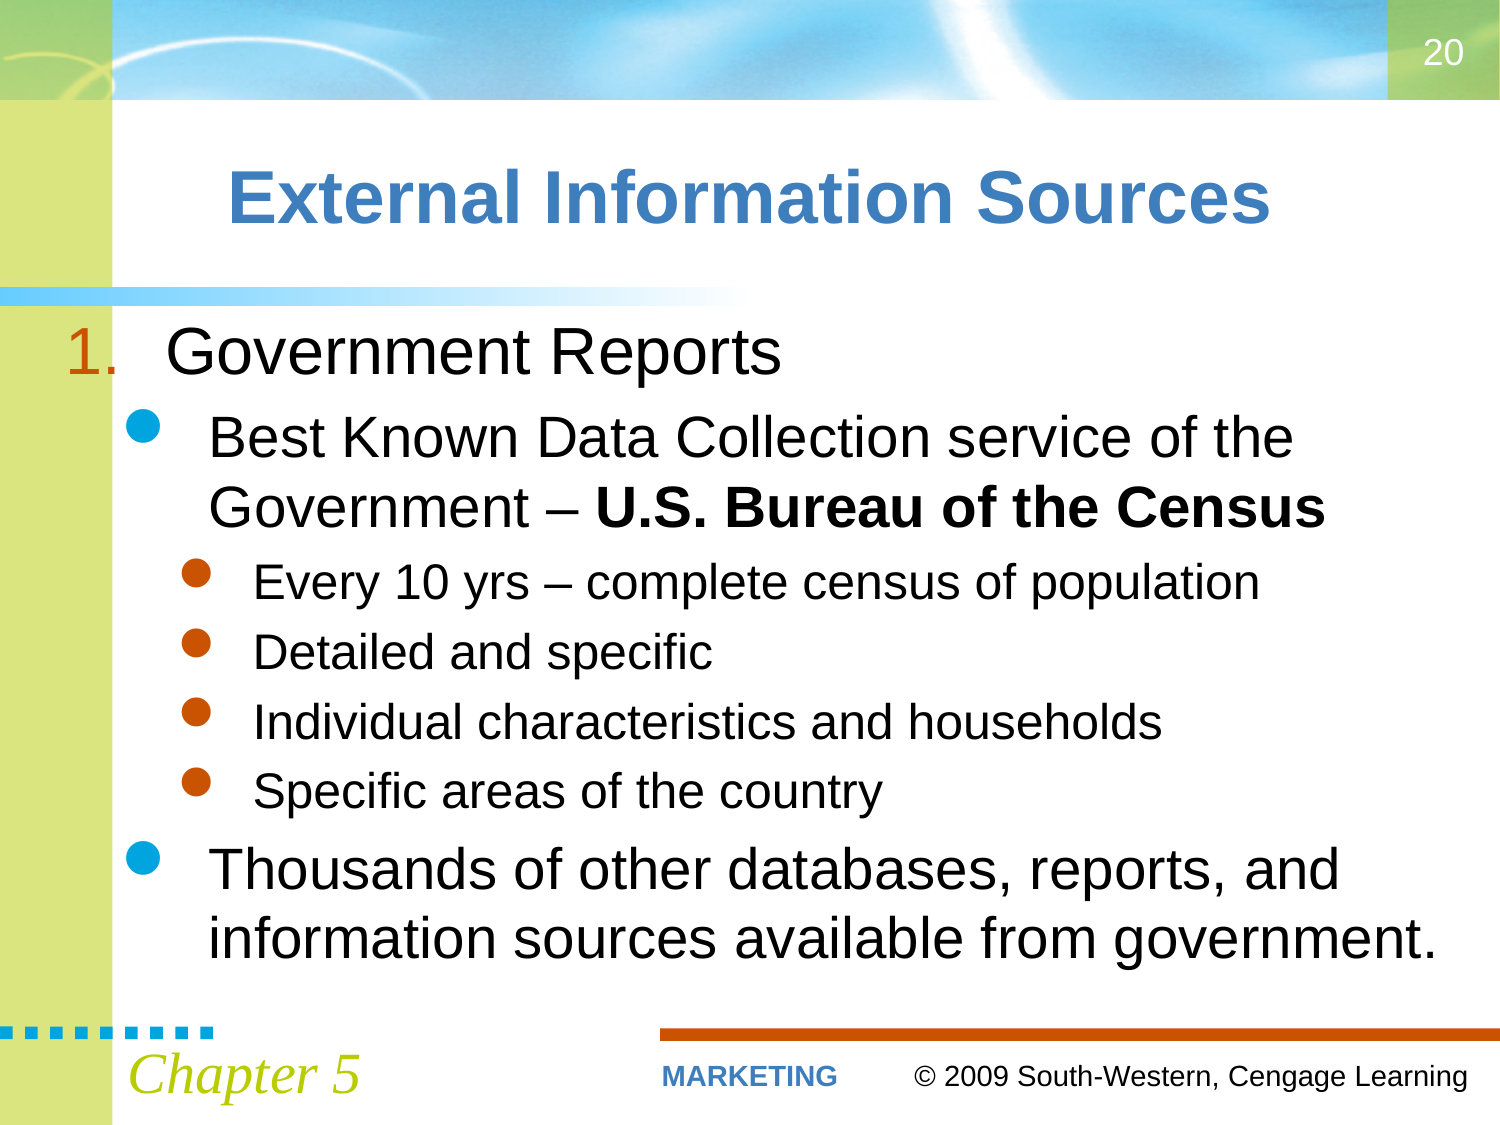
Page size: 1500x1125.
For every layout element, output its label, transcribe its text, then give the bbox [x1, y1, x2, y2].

title External Information Sources [112, 99, 1388, 288]
list Government Reports Best Known Data Collection service of the Government – U.S. Bureau of the Census Every 10 yrs – complete census of population Detailed and specific Individual characteristics and households Specific areas of the country Thousands of other databases, reports, and information sources available from government. [49, 299, 1476, 1026]
footer Chapter 5 [112, 1026, 638, 1113]
slide_number 20 [1387, 0, 1500, 101]
